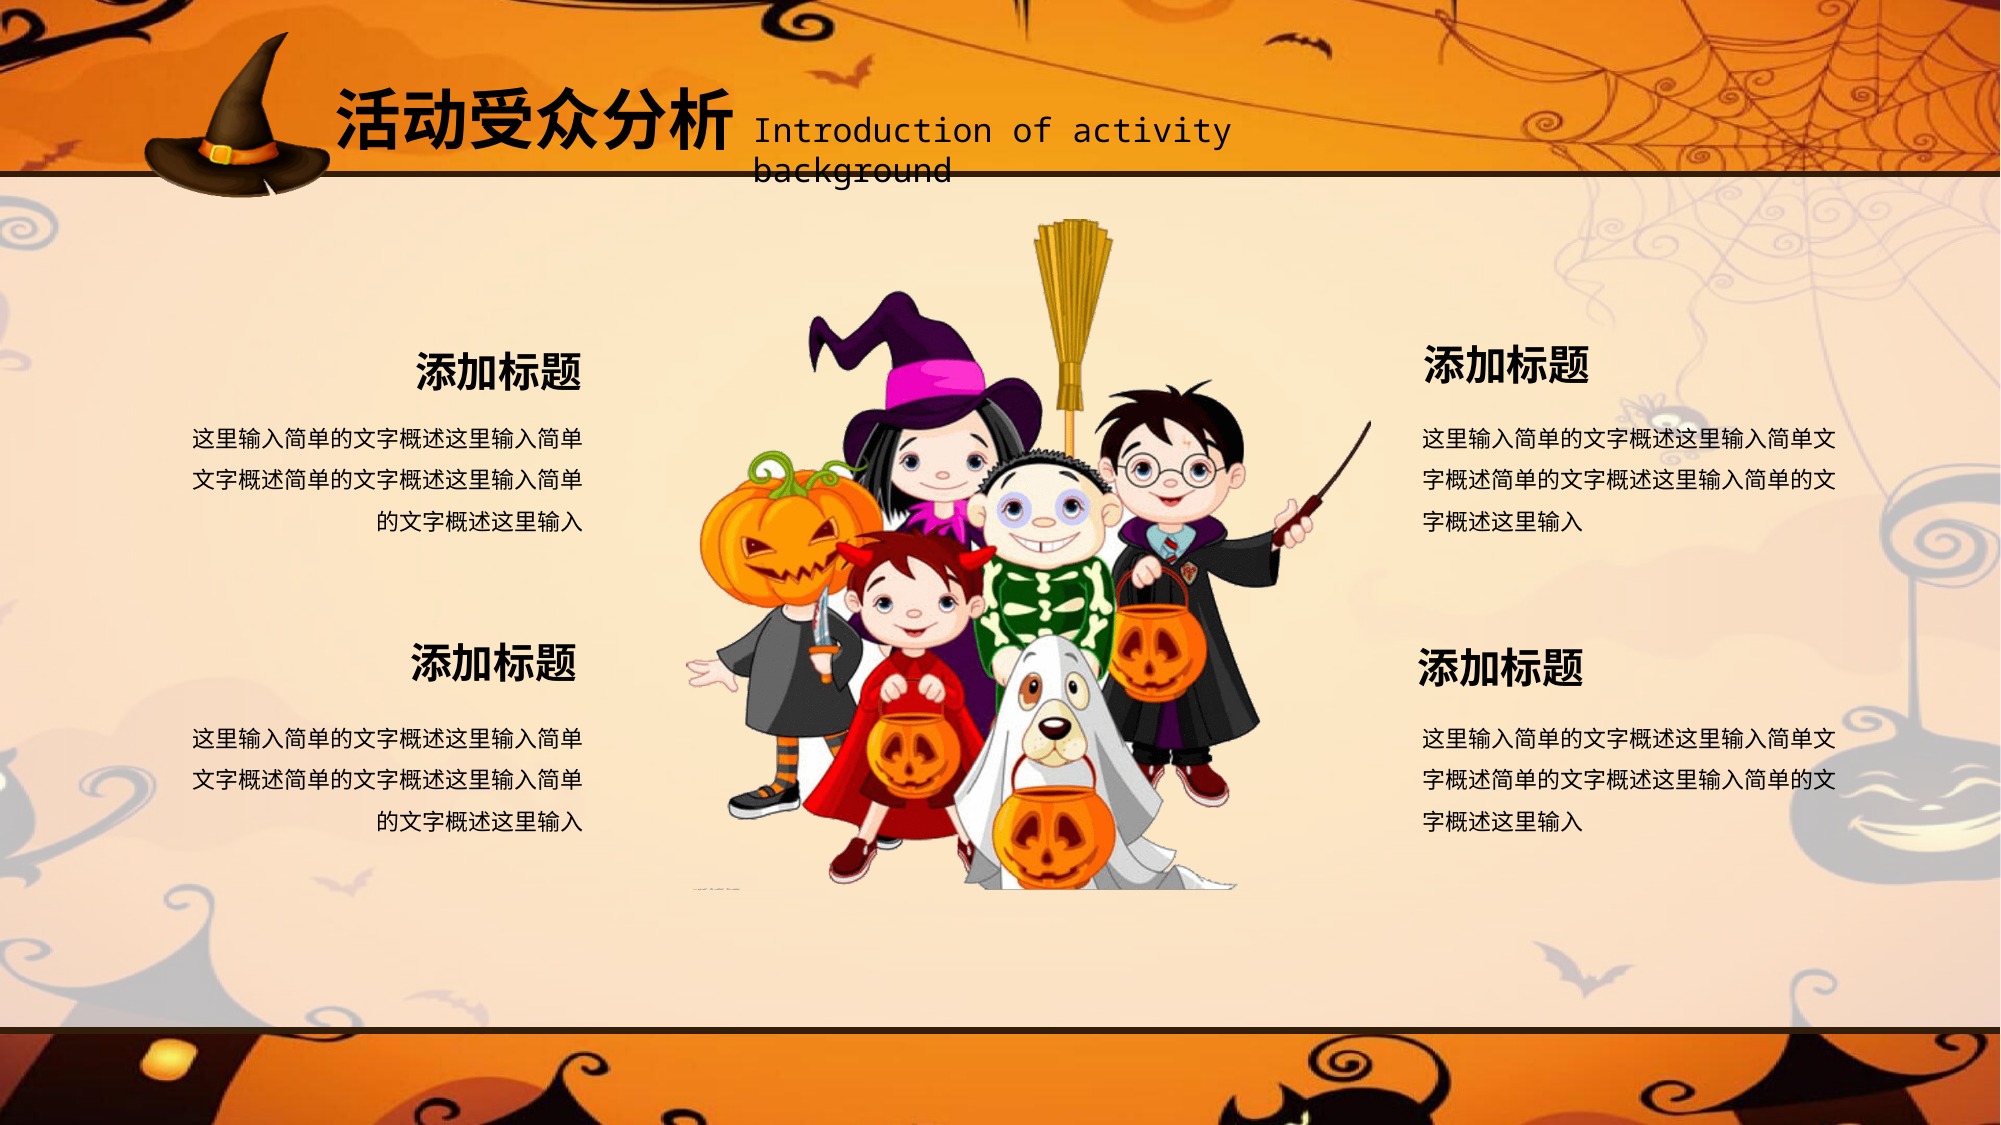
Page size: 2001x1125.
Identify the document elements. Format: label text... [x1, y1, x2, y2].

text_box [1407, 331, 1862, 544]
picture [0, 0, 2001, 1125]
text_box [0, 173, 2000, 1032]
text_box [155, 338, 599, 544]
text_box Introduction of activity background [737, 101, 1408, 197]
text_box 活动受众分析 [330, 63, 752, 167]
picture [685, 219, 1371, 909]
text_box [1401, 634, 1862, 844]
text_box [155, 629, 599, 844]
